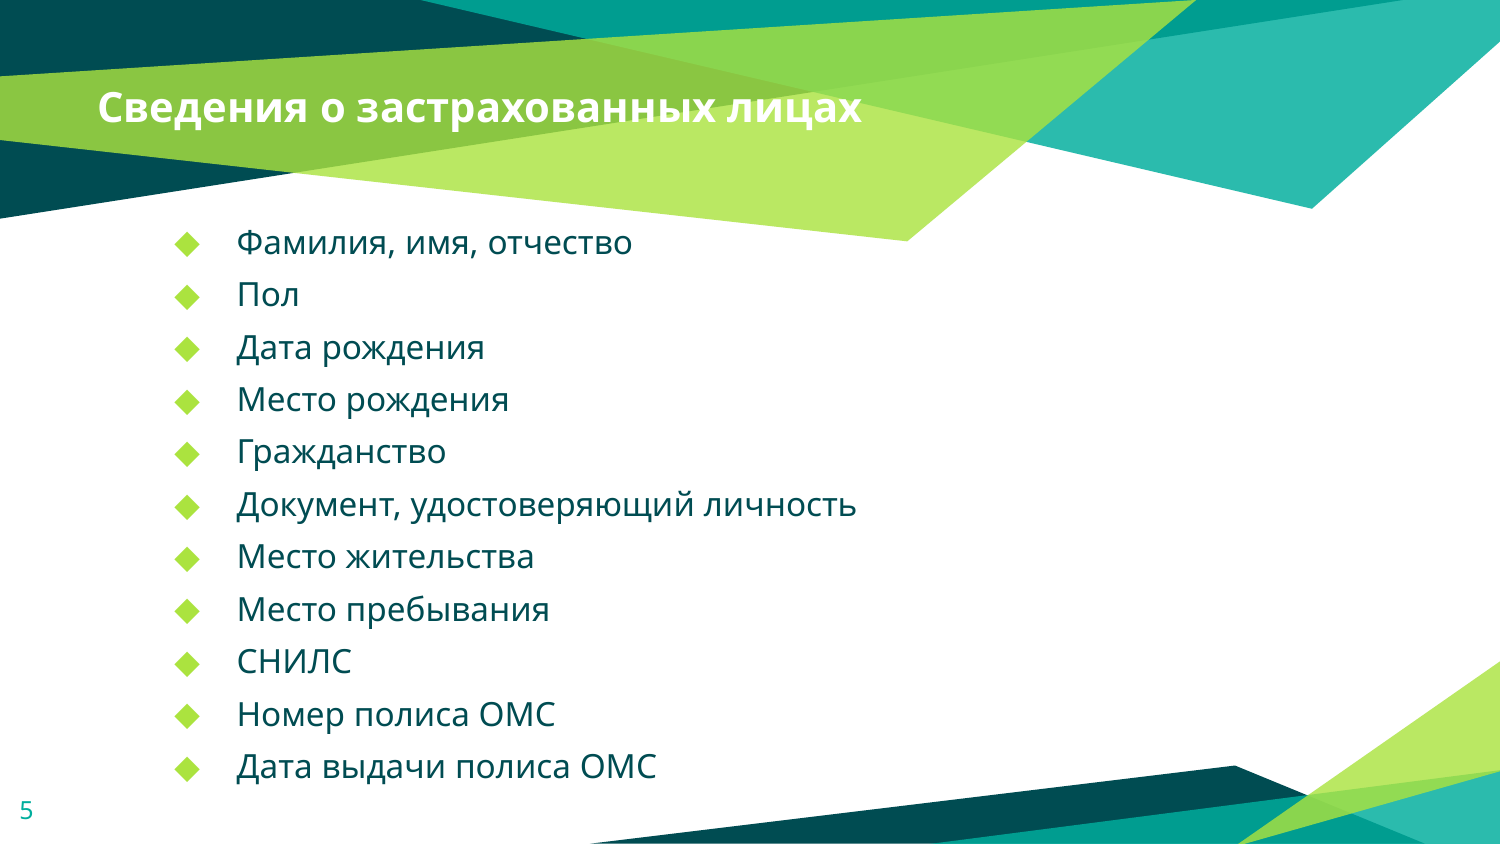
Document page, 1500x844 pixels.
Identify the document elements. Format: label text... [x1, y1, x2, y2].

list Фамилия, имя, отчество Пол Дата рождения Место рождения Гражданство Документ, удостоверяющий личность Место жительства Место пребывания СНИЛС Номер полиса ОМС Дата выдачи полиса ОМС [146, 205, 1356, 752]
title Сведения о застрахованных лицах [82, 65, 1292, 206]
slide_number 5 [4, 779, 95, 844]
